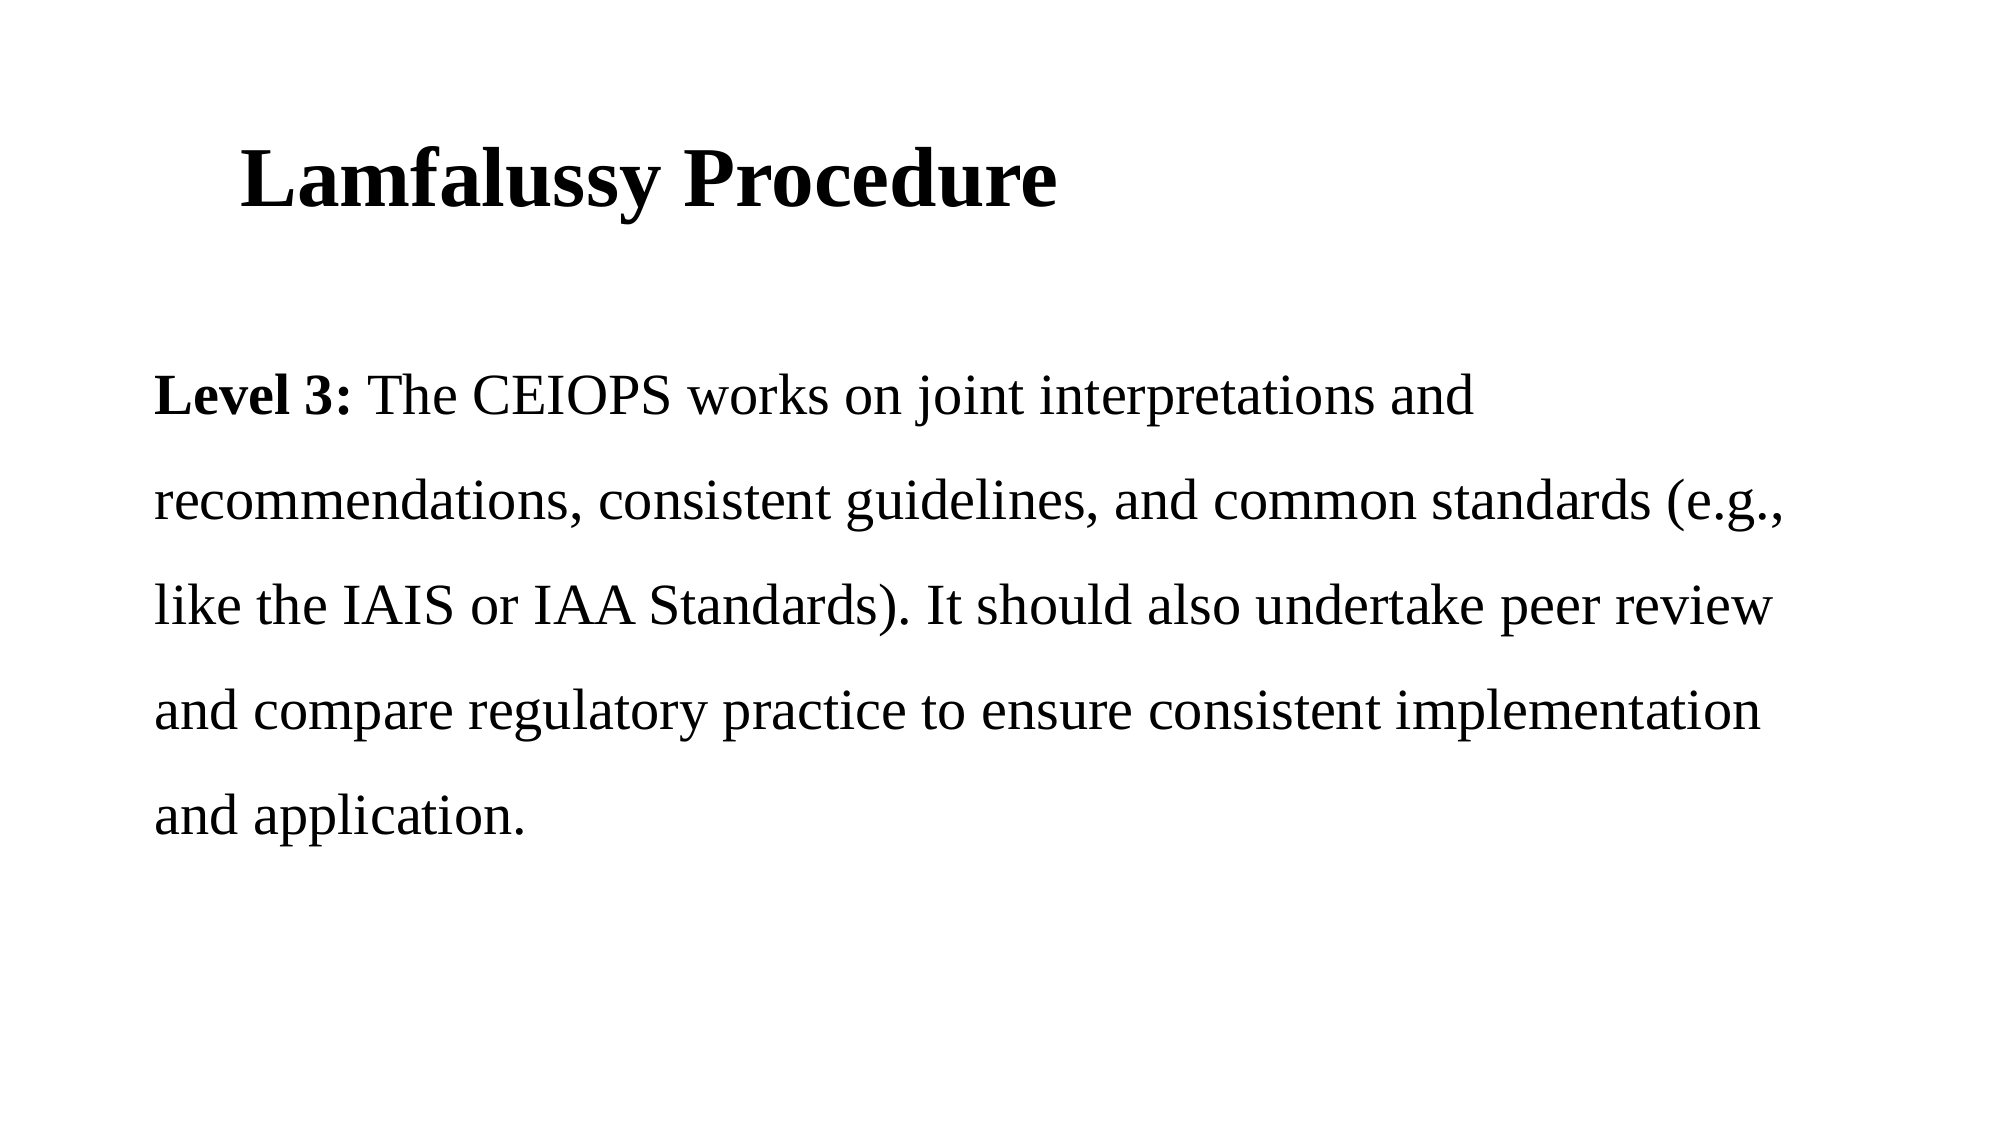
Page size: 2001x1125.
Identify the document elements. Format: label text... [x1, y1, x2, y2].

title Lamfalussy Procedure [225, 124, 1636, 232]
list Level 3: The CEIOPS works on joint interpretations and recommendations, consistent guidelines, and common standards (e.g., like the IAIS or IAA Standards). It should also undertake peer review and compare regulatory practice to ensure consistent implementation and application. [139, 314, 1842, 951]
